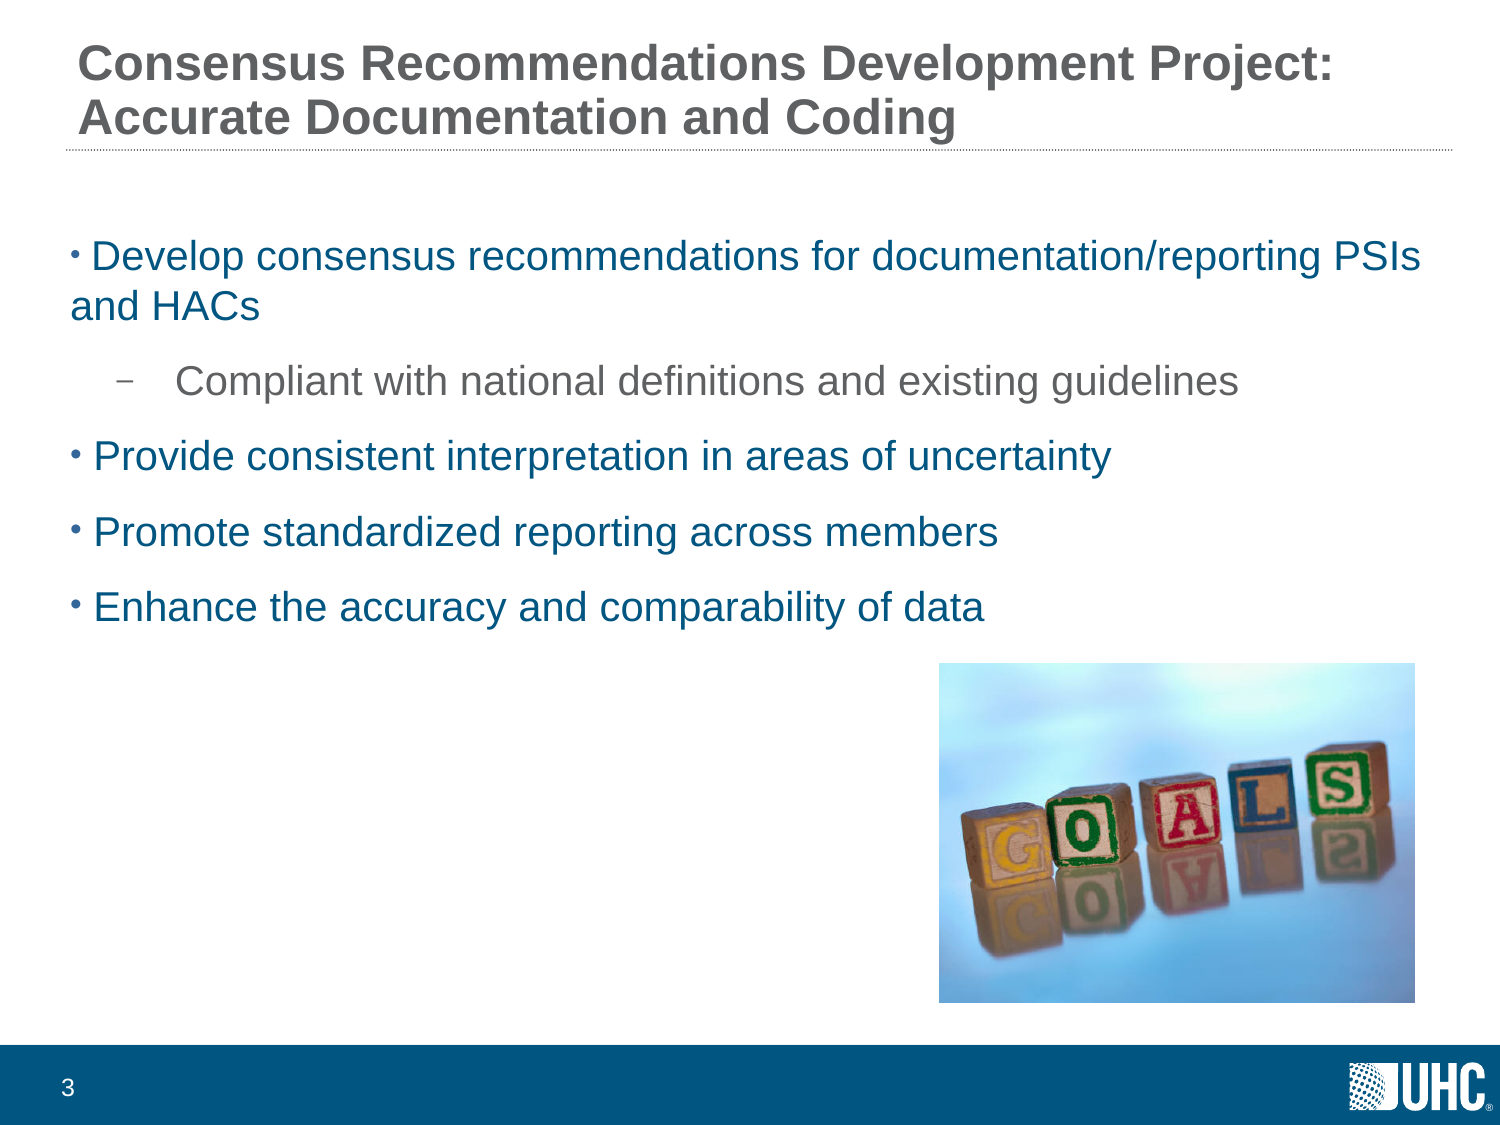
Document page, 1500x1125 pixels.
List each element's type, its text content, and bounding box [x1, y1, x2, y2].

picture [0, 0, 1500, 1045]
title Consensus Recommendations Development Project: Accurate Documentation and Coding [69, 9, 1453, 146]
slide_number 3 [26, 1063, 110, 1111]
list Develop consensus recommendations for documentation/reporting PSIs and HACs Compliant with national definitions and existing guidelines Provide consistent interpretation in areas of uncertainty Promote standardized reporting across members Enhance the accuracy and comparability of data [62, 221, 1447, 641]
